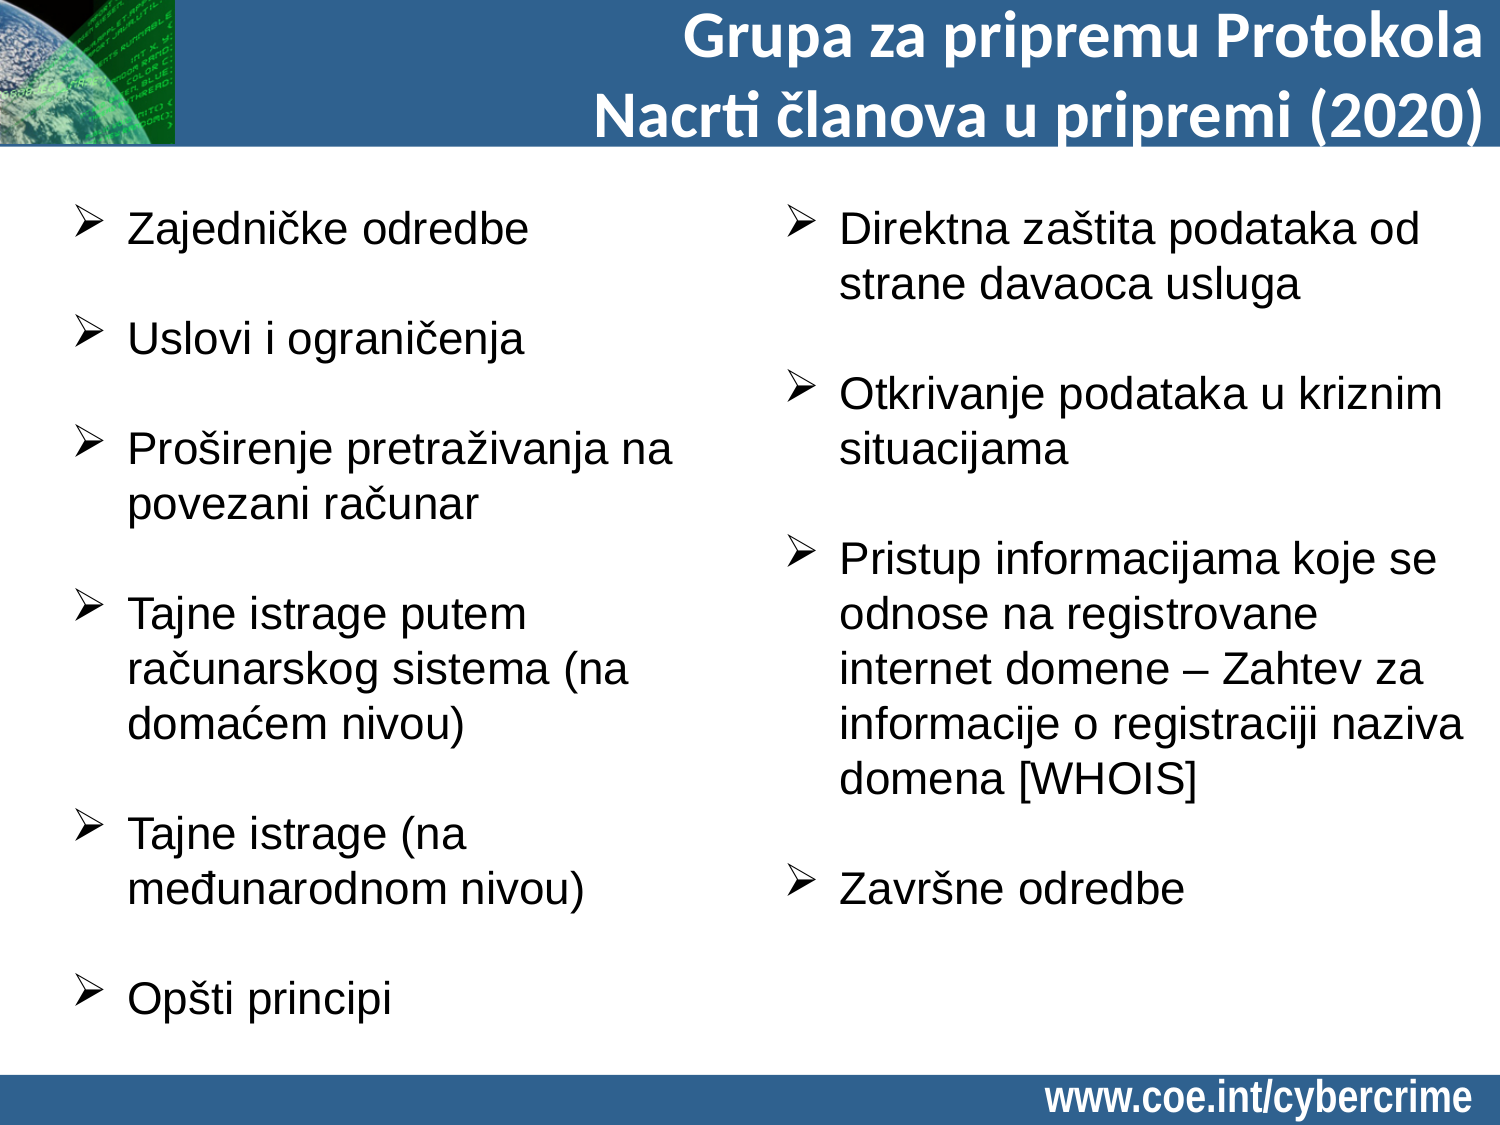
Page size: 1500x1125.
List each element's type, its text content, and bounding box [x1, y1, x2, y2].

text_box Direktna zaštita podataka od strane davaoca usluga Otkrivanje podataka u kriznim situacijama Pristup informacijama koje se odnose na registrovane internet domene – Zahtev za informacije o registraciji naziva domena [WHOIS] Završne odredbe [768, 191, 1485, 921]
picture [0, 0, 175, 144]
text_box [0, 1073, 1030, 1125]
text_box Zajedničke odredbe Uslovi i ograničenja Proširenje pretraživanja na povezani računar Tajne istrage putem računarskog sistema (na domaćem nivou) Tajne istrage (na međunarodnom nivou) Opšti principi [56, 191, 807, 1031]
text_box www.coe.int/cybercrime [1030, 1059, 1500, 1125]
text_box Grupa za pripremu Protokola Nacrti članova u pripremi (2020) [177, 0, 1500, 149]
